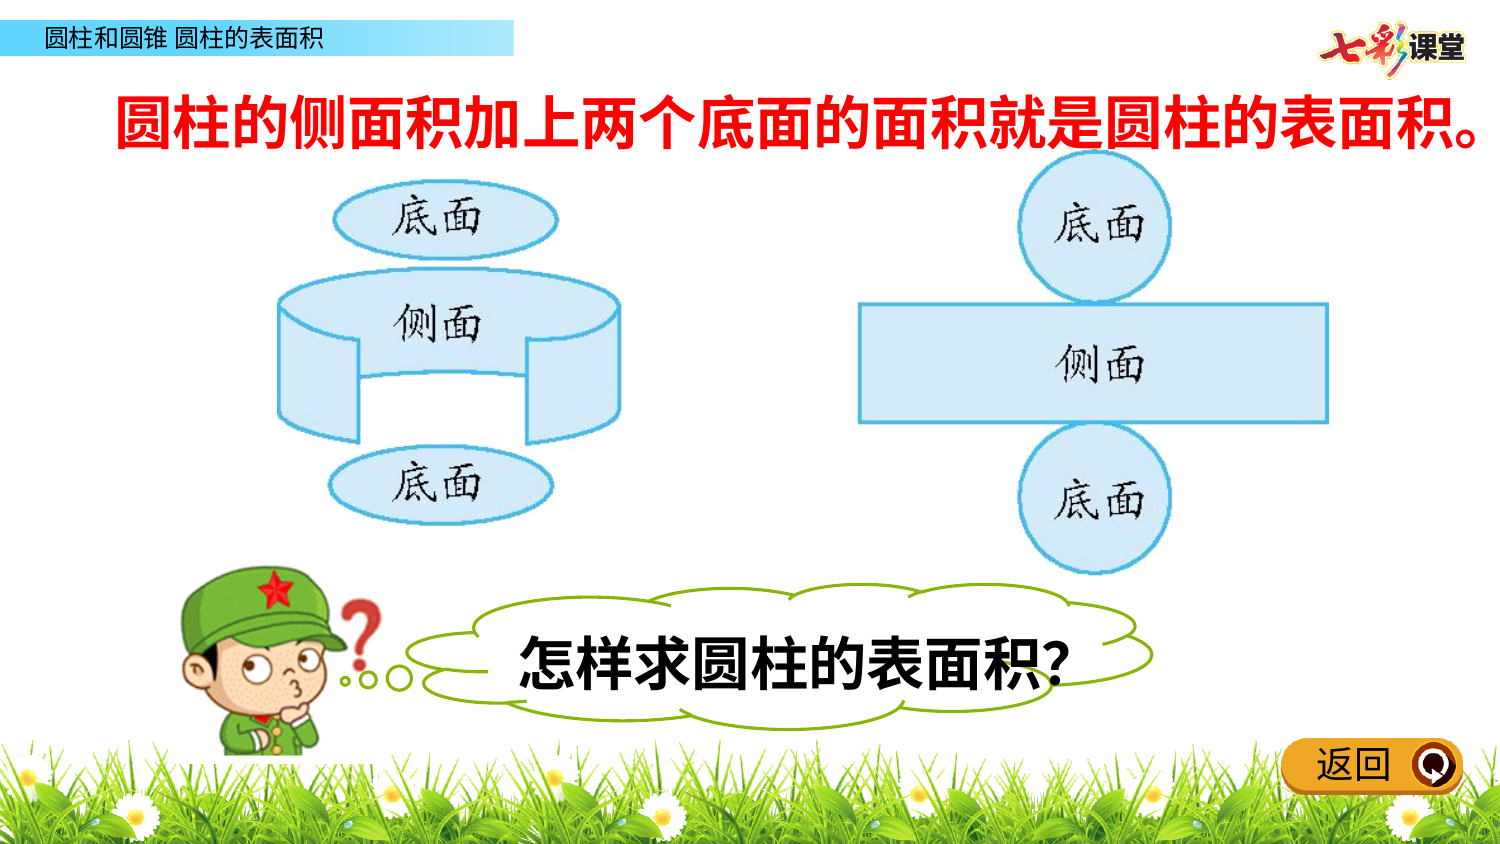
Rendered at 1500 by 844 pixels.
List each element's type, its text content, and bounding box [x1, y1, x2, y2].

text_box 圆柱的侧面积加上两个底面的面积就是圆柱的表面积。 [99, 79, 1500, 164]
picture [0, 149, 1500, 844]
picture [1316, 20, 1468, 79]
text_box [407, 596, 1152, 730]
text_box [1281, 733, 1464, 795]
